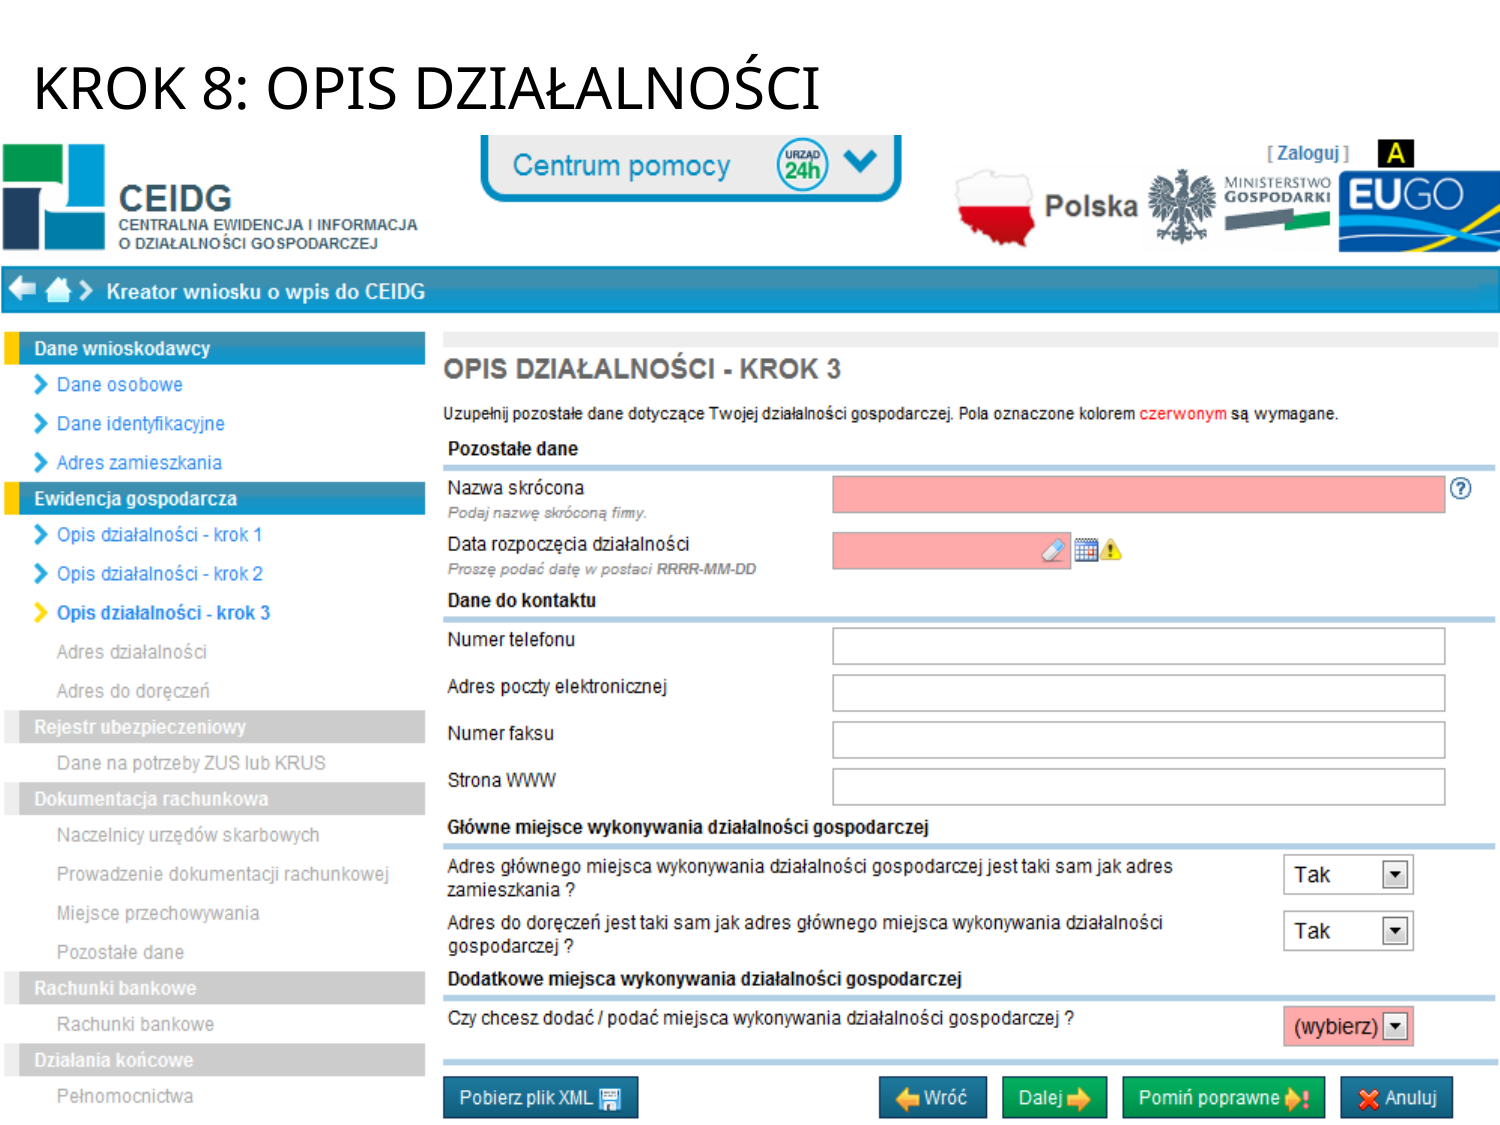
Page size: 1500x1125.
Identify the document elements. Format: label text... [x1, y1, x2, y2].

picture [489, 135, 894, 194]
picture [5, 270, 1498, 303]
title KROK 8: OPIS DZIAŁALNOŚCI [17, 41, 1252, 132]
picture [0, 135, 1500, 1125]
